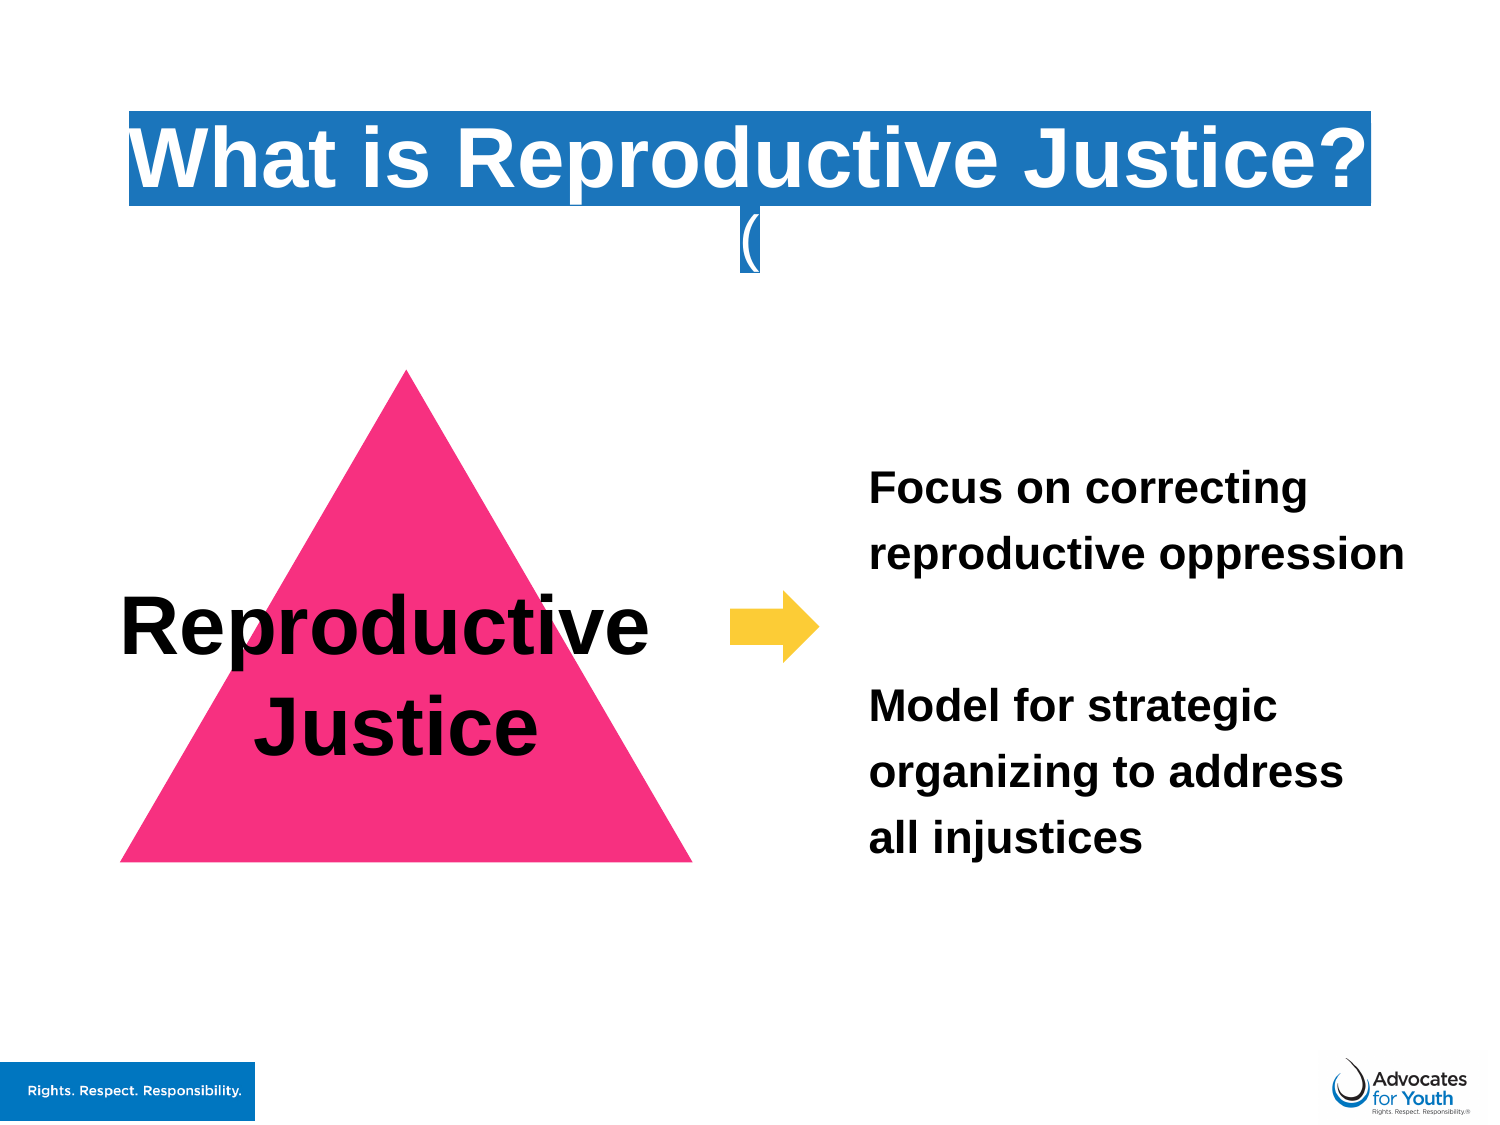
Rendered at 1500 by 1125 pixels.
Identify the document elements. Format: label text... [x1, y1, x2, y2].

text_box Reproductive Justice [40, 564, 754, 780]
picture [0, 1062, 255, 1121]
text_box [293, 369, 520, 564]
text_box [730, 590, 820, 663]
picture [1318, 1050, 1488, 1125]
list Focus on correcting reproductive oppression Model for strategic organizing to address all injustices [853, 459, 1485, 851]
title What is Reproductive Justice? ( [112, 99, 1388, 288]
text_box [119, 780, 693, 863]
